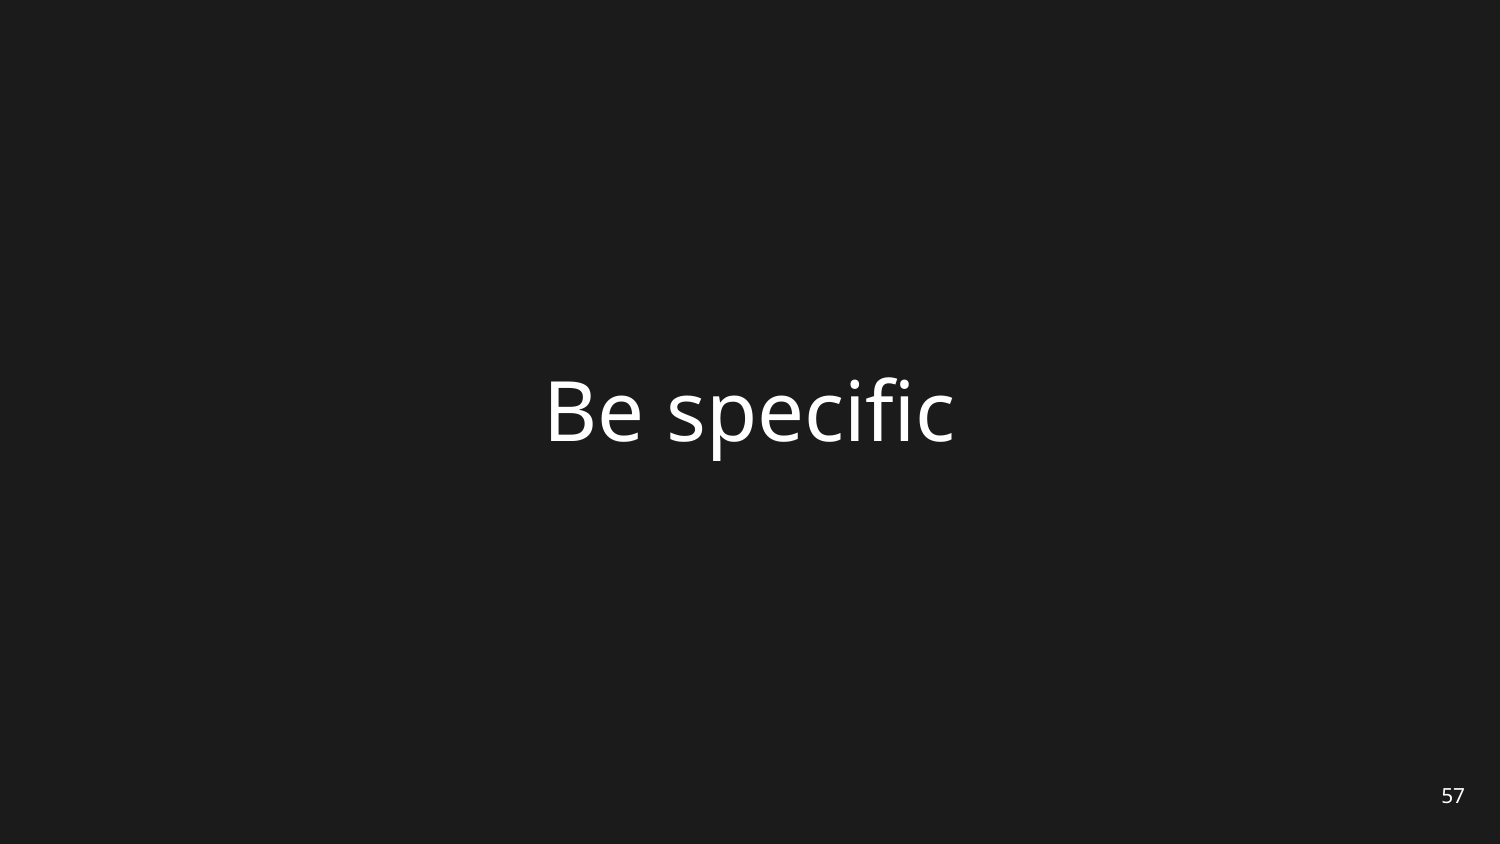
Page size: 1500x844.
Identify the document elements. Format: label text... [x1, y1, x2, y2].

title Be specific [51, 72, 1449, 753]
slide_number 57 [1389, 764, 1480, 830]
